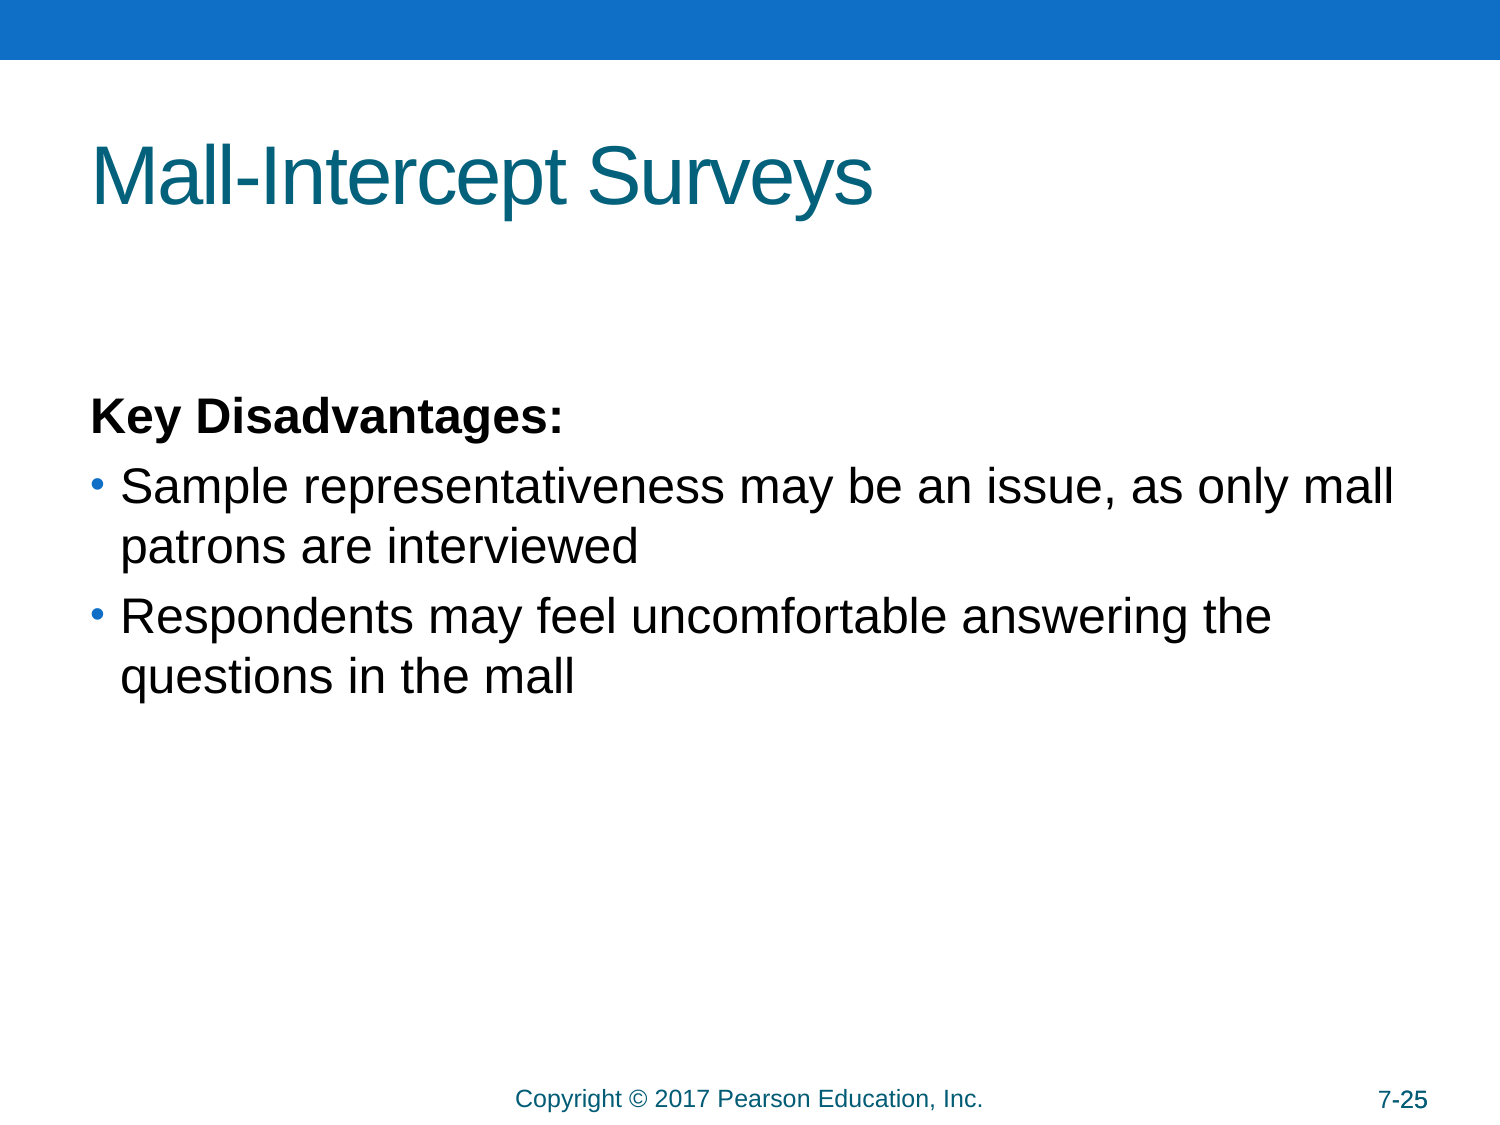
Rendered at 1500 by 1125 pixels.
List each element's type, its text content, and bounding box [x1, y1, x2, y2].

title Mall-Intercept Surveys [75, 90, 1425, 253]
list Key Disadvantages: Sample representativeness may be an issue, as only mall patrons are interviewed Respondents may feel uncomfortable answering the questions in the mall [75, 376, 1425, 1125]
